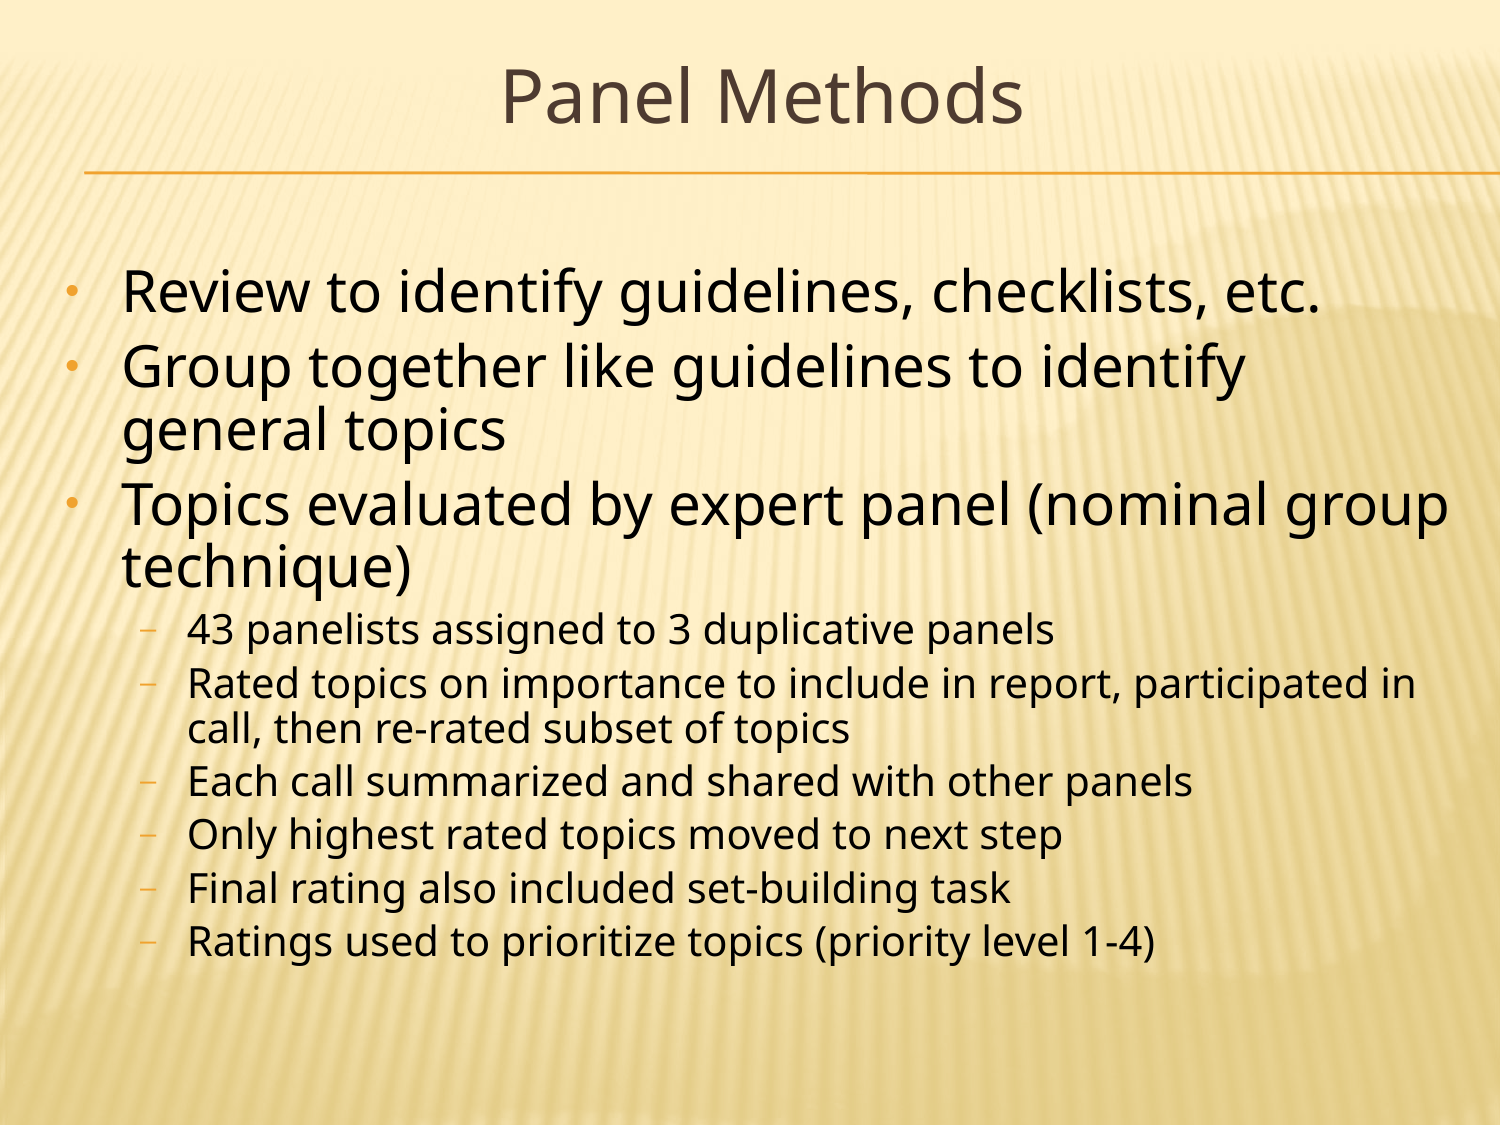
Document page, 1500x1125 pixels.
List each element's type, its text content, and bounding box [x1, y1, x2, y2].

list Review to identify guidelines, checklists, etc. Group together like guidelines to identify general topics Topics evaluated by expert panel (nominal group technique) 43 panelists assigned to 3 duplicative panels Rated topics on importance to include in report, participated in call, then re-rated subset of topics Each call summarized and shared with other panels Only highest rated topics moved to next step Final rating also included set-building task Ratings used to prioritize topics (priority level 1-4) [49, 254, 1476, 1088]
title Panel Methods [50, 24, 1475, 163]
